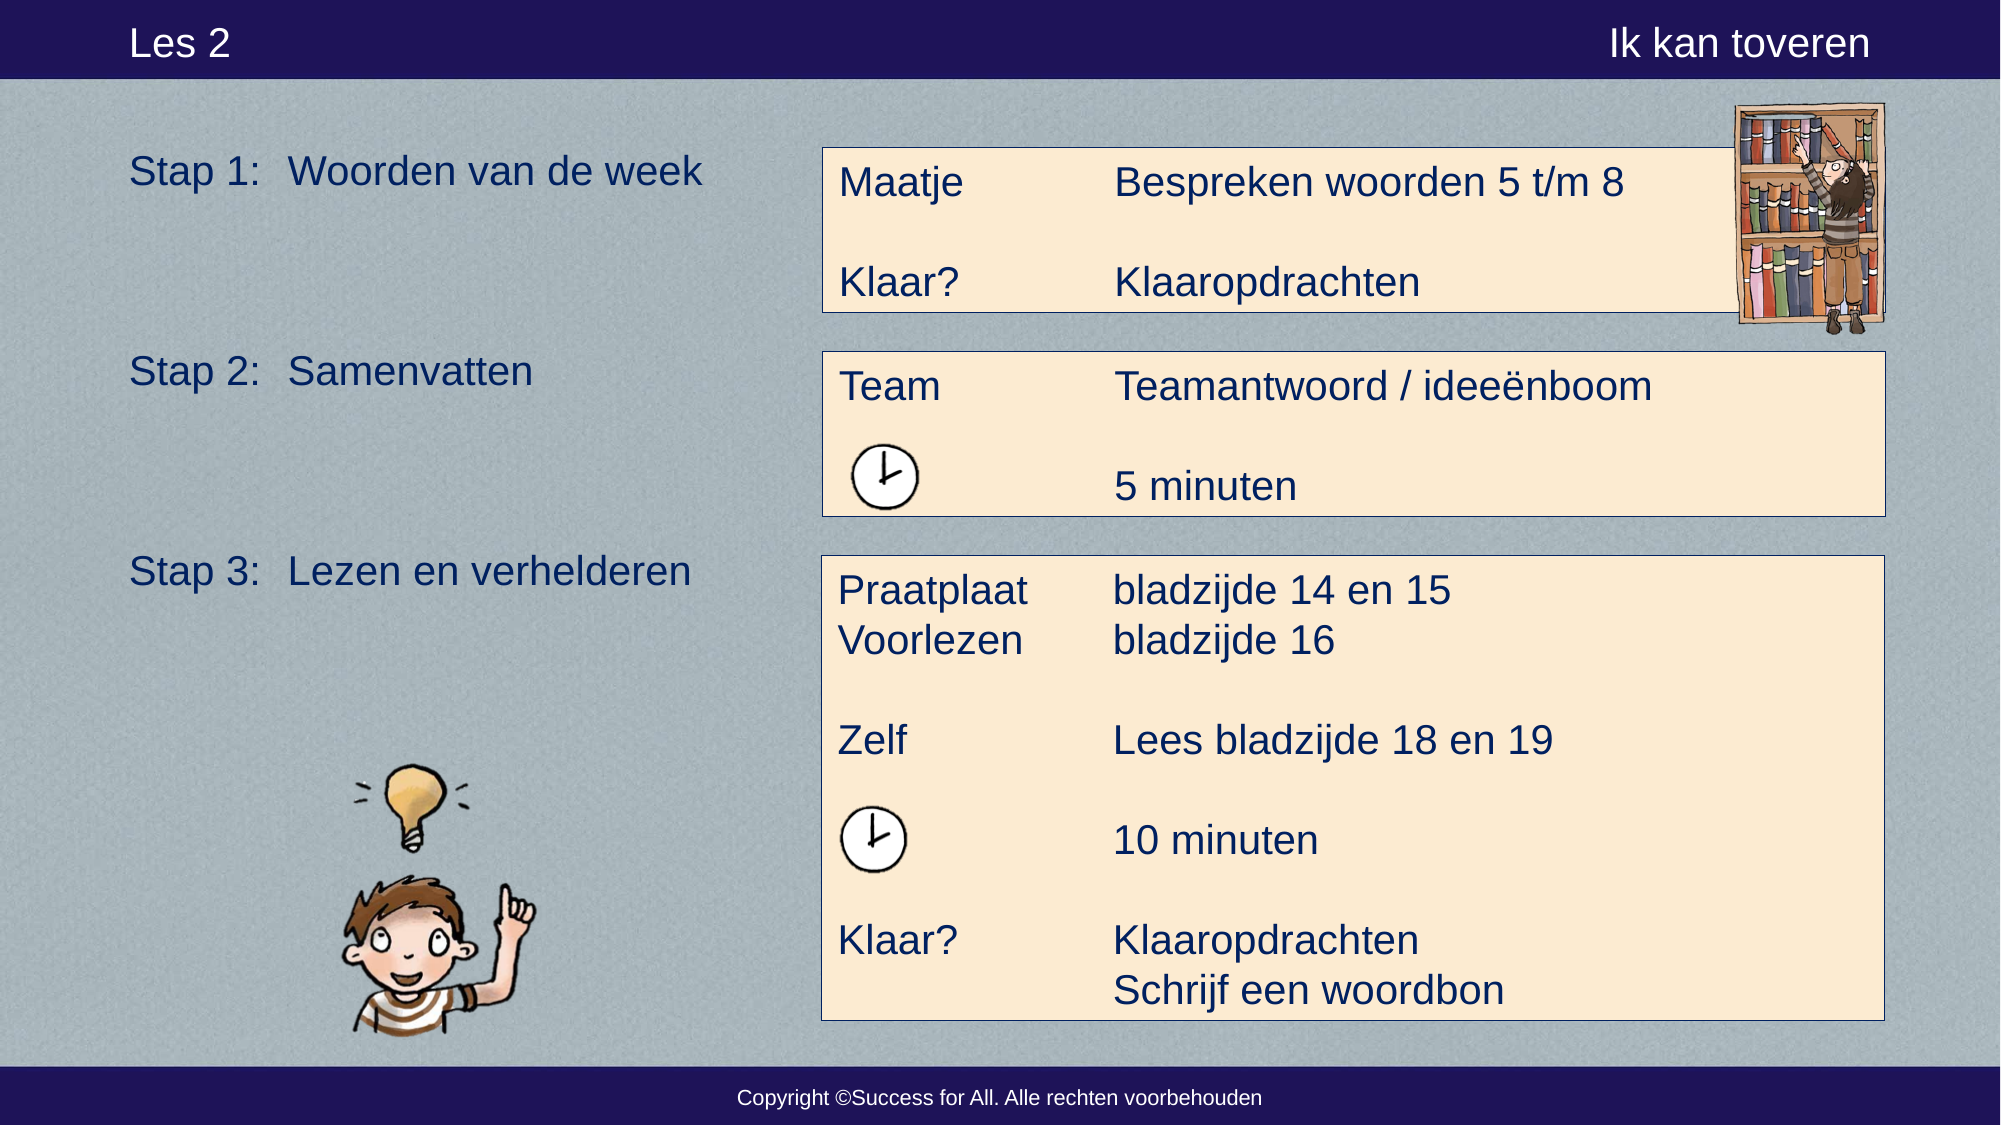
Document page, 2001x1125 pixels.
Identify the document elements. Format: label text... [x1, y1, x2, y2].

picture [0, 0, 2001, 1125]
text_box Ik kan toveren [999, 8, 1886, 73]
text_box Praatplaat bladzijde 14 en 15 Voorlezen bladzijde 16 Zelf Lees bladzijde 18 en 19 10 minuten Klaar? Klaaropdrachten Schrijf een woordbon [821, 555, 1885, 1021]
text_box Copyright ©Success for All. Alle rechten voorbehouden [0, 1076, 2000, 1125]
text_box Maatje Bespreken woorden 5 t/m 8 Klaar? Klaaropdrachten [822, 147, 1718, 313]
text_box Team Teamantwoord / ideeënboom 5 minuten [822, 351, 1886, 517]
text_box Les 2 [114, 8, 354, 73]
text_box Stap 1: Woorden van de week Stap 2: Samenvatten Stap 3: Lezen en verhelderen [114, 136, 907, 652]
